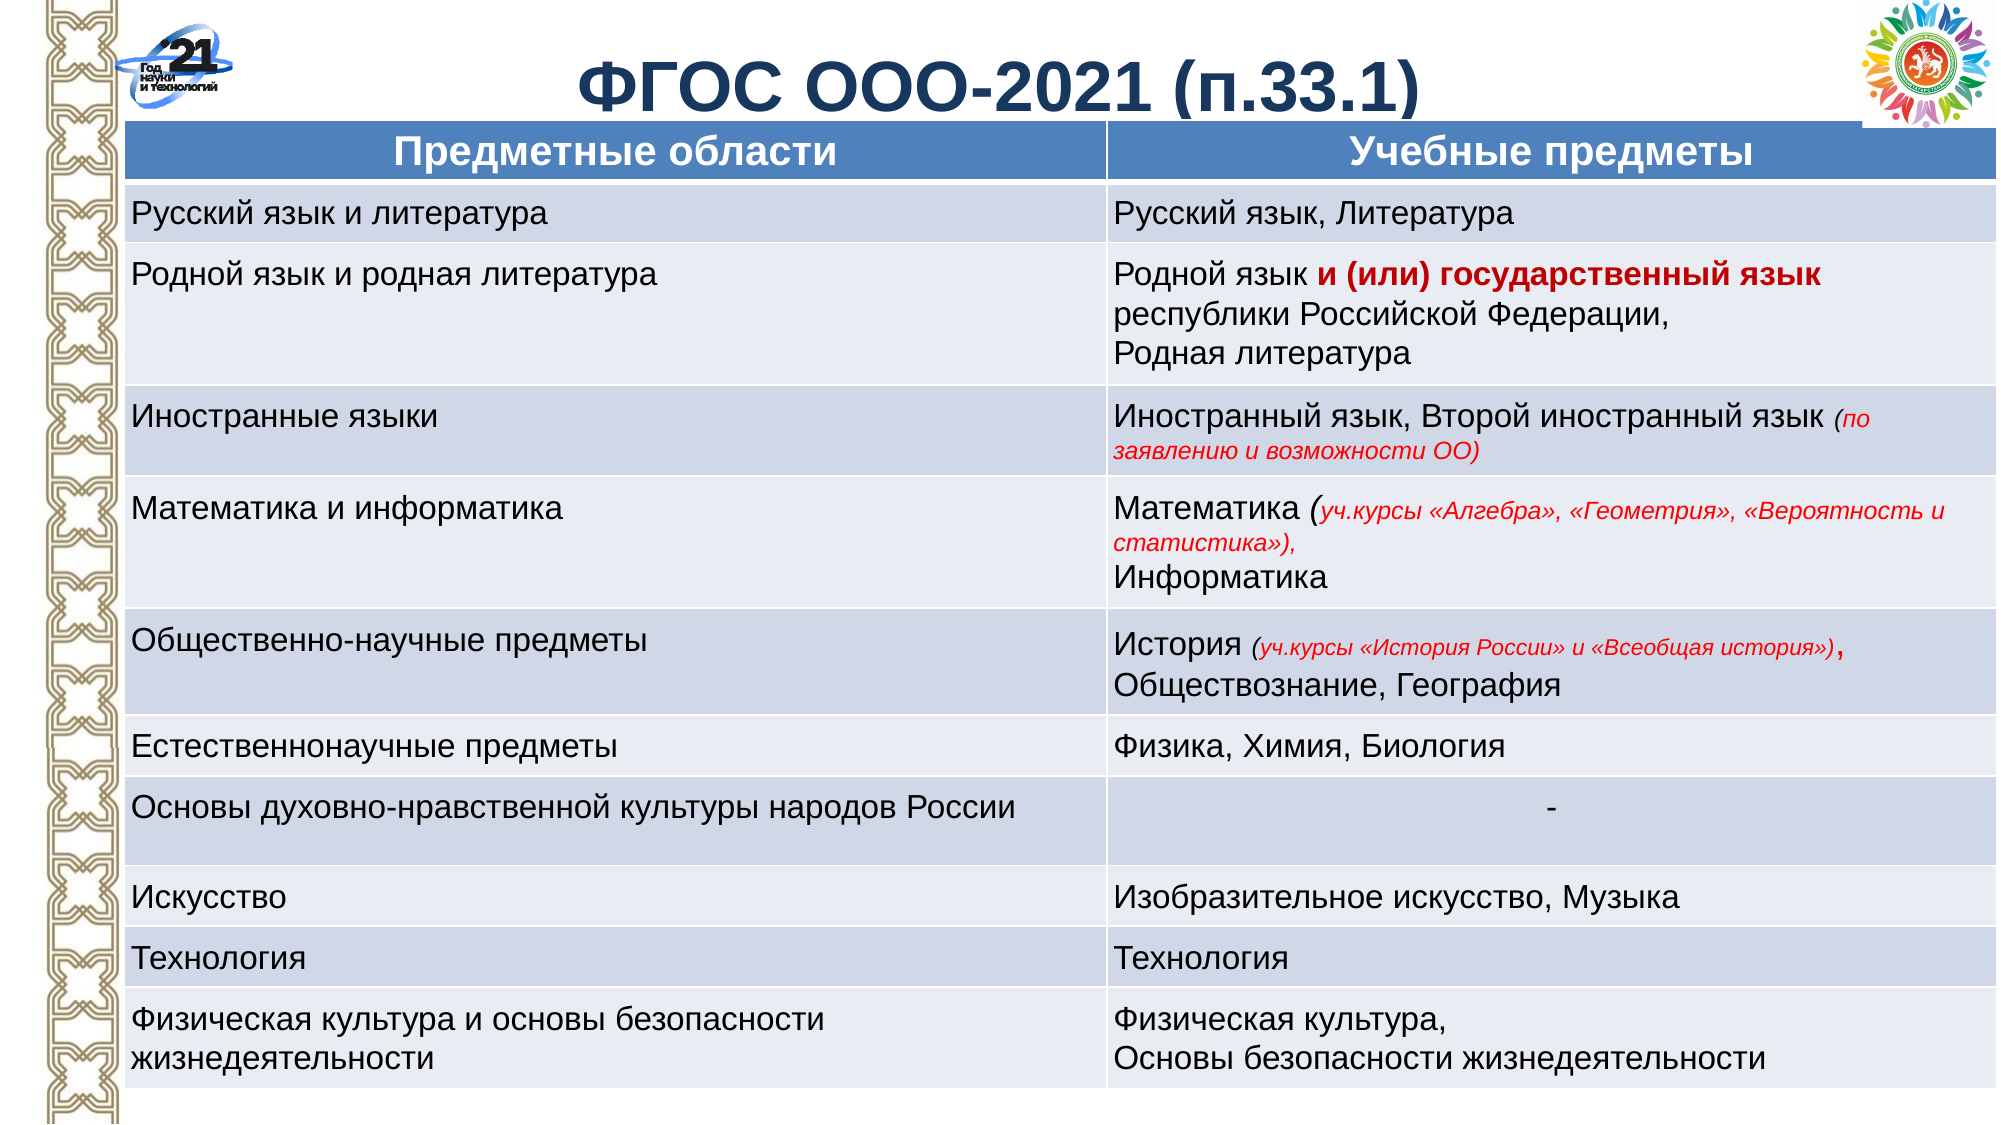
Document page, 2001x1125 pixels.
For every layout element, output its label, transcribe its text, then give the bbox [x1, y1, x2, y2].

table_cell Физическая культура, Основы безопасности жизнедеятельности [1108, 988, 1996, 1088]
table_cell Родной язык и (или) государственный язык республики Российской Федерации, Родная литература [1108, 243, 1996, 384]
table_header Учебные предметы [1108, 121, 1996, 179]
table_cell Физика, Химия, Биология [1108, 716, 1996, 775]
table_cell Математика и информатика [125, 477, 1106, 607]
table_cell Русский язык и литература [125, 185, 1106, 242]
table_cell Иностранный язык, Второй иностранный язык (по заявлению и возможности ОО) [1108, 386, 1996, 475]
table_cell Изобразительное искусство, Музыка [1108, 866, 1996, 925]
table_cell Естественнонаучные предметы [125, 716, 1106, 775]
table_cell Иностранные языки [125, 386, 1106, 475]
table_cell Технология [125, 927, 1106, 986]
title ФГОС ООО-2021 (п.33.1) [244, 32, 1857, 119]
picture [0, 0, 2001, 1125]
table_cell Основы духовно-нравственной культуры народов России [125, 777, 1106, 865]
table_header Предметные области [125, 121, 1106, 179]
table_cell Общественно-научные предметы [125, 609, 1106, 714]
table_cell Математика (уч.курсы «Алгебра», «Геометрия», «Вероятность и статистика»), Информатика [1108, 477, 1996, 607]
table_cell Искусство [125, 866, 1106, 925]
table_cell Технология [1108, 927, 1996, 986]
table_cell Русский язык, Литература [1108, 185, 1996, 242]
table_cell Родной язык и родная литература [125, 243, 1106, 384]
table_cell История (уч.курсы «История России» и «Всеобщая история»), Обществознание, География [1108, 609, 1996, 714]
table_cell - [1108, 777, 1996, 865]
table_cell Физическая культура и основы безопасности жизнедеятельности [125, 988, 1106, 1088]
